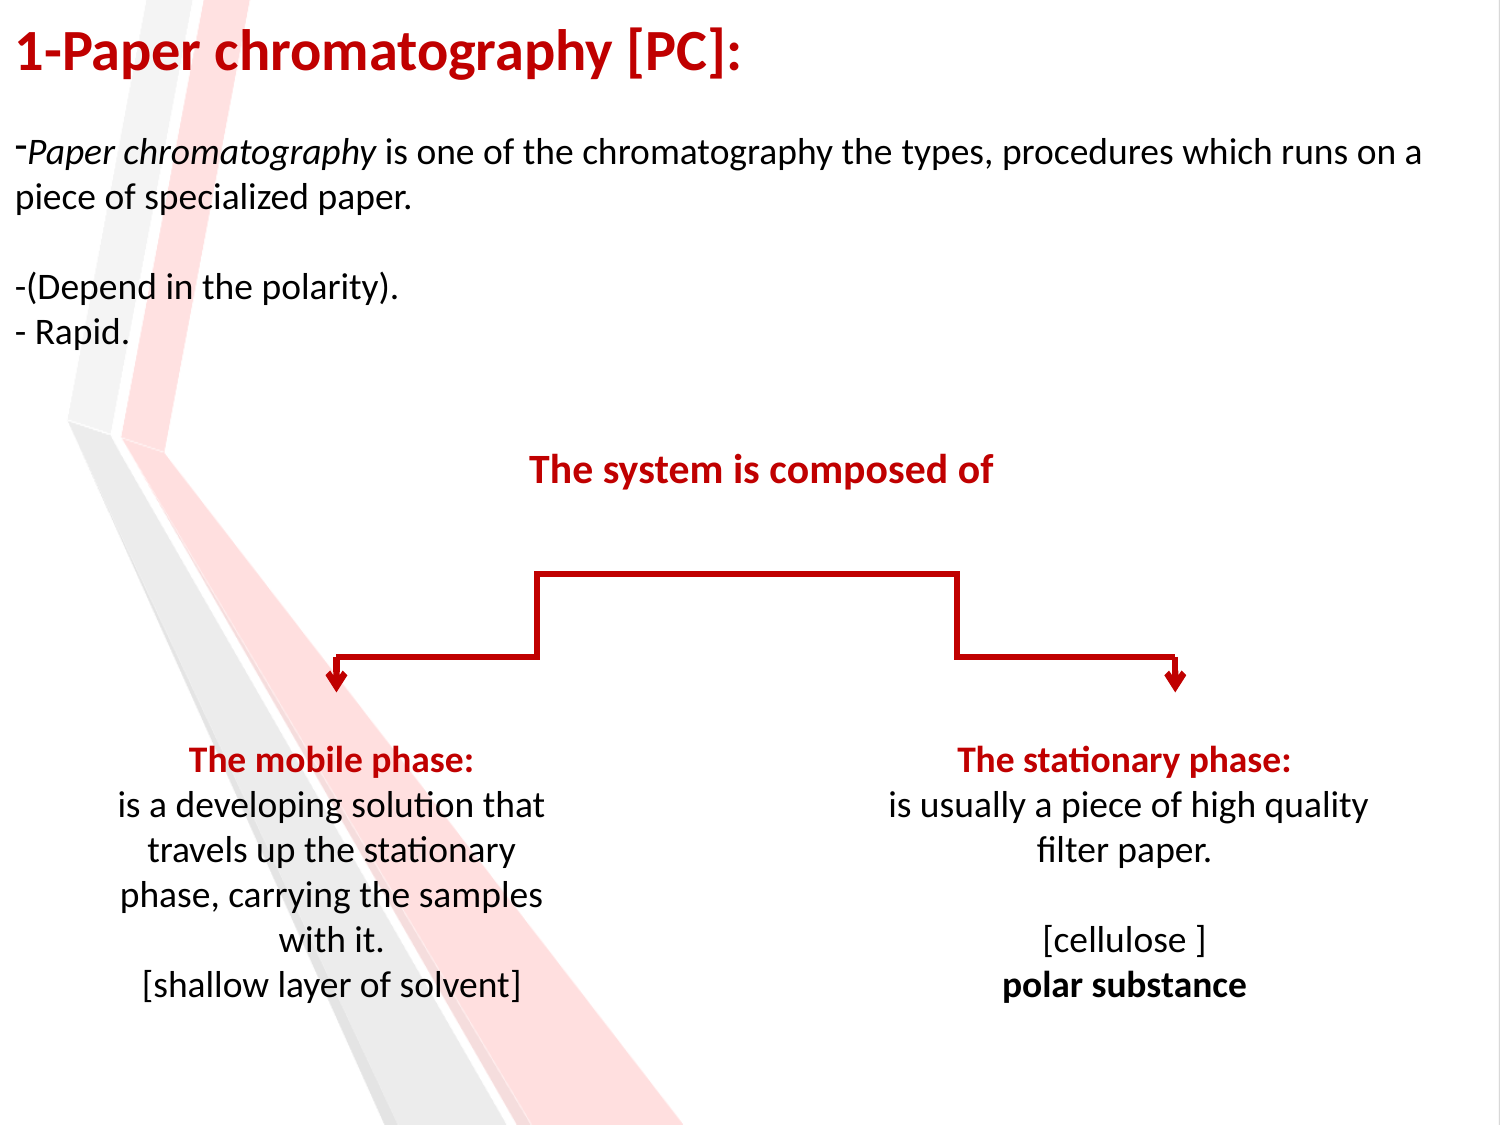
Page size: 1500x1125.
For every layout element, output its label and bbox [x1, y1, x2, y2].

text_box [336, 574, 739, 657]
text_box [739, 574, 1176, 657]
picture [0, 0, 1500, 1125]
